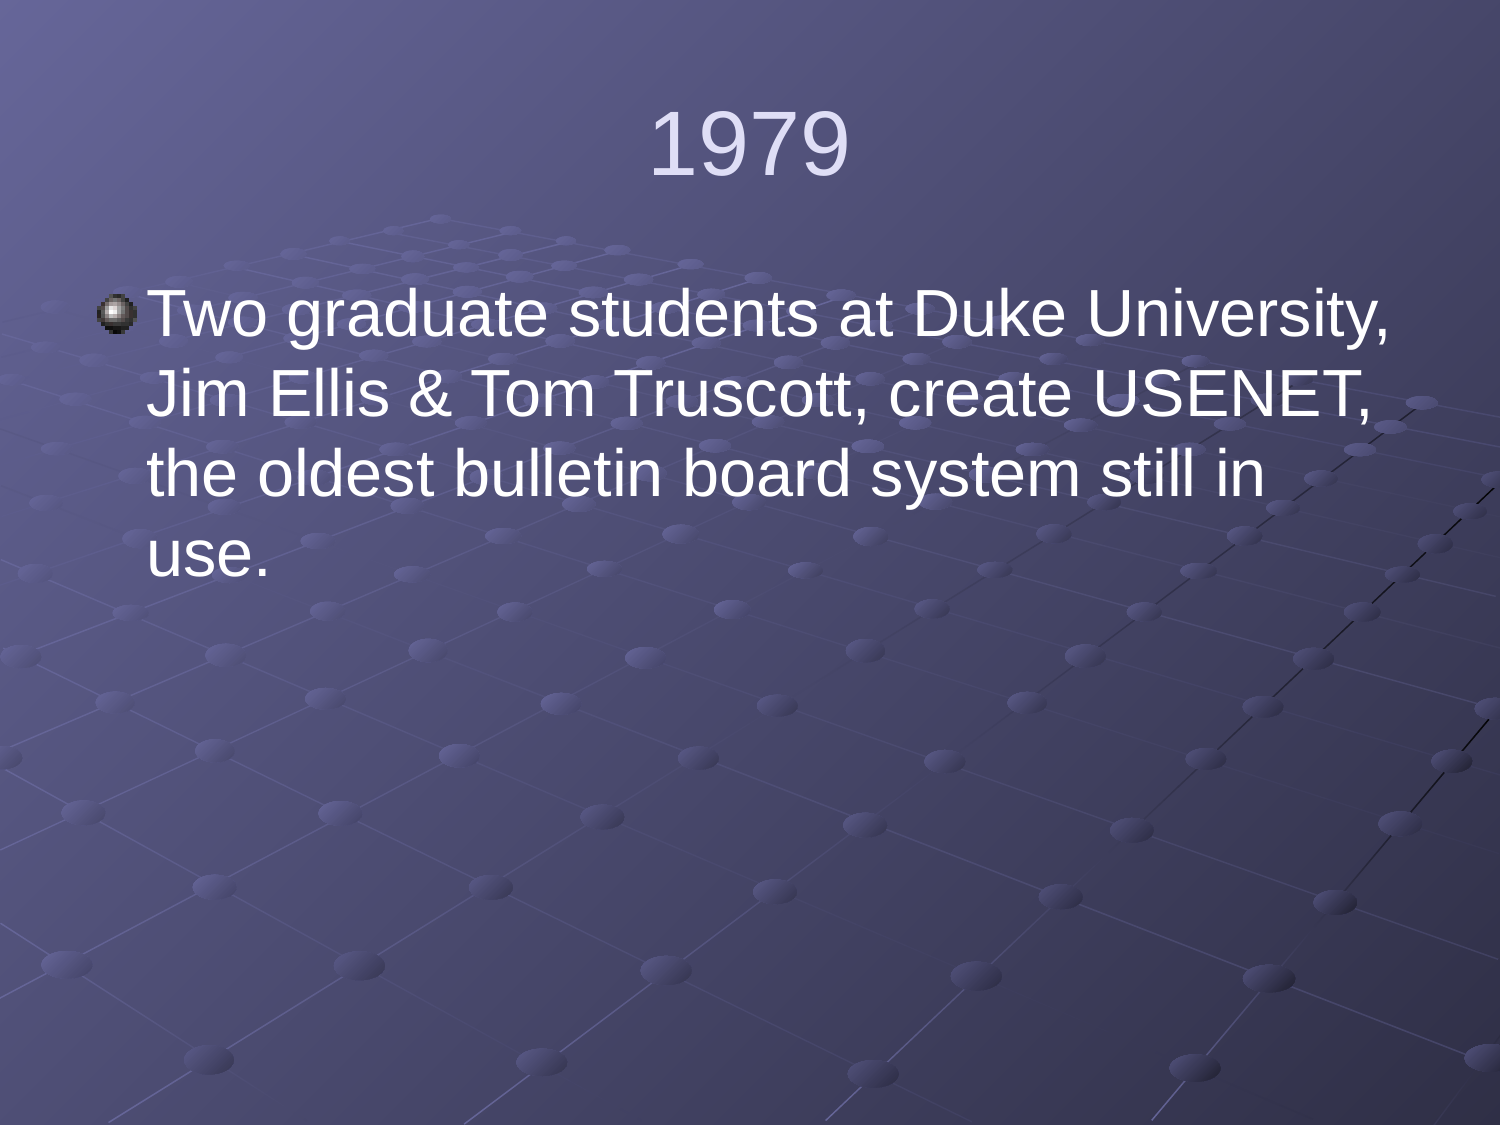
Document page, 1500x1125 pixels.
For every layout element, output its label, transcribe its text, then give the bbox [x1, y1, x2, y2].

title 1979 [75, 45, 1425, 233]
picture [90, 286, 137, 334]
list Two graduate students at Duke University, Jim Ellis & Tom Truscott, create USENET, the oldest bulletin board system still in use. [75, 262, 1425, 1007]
